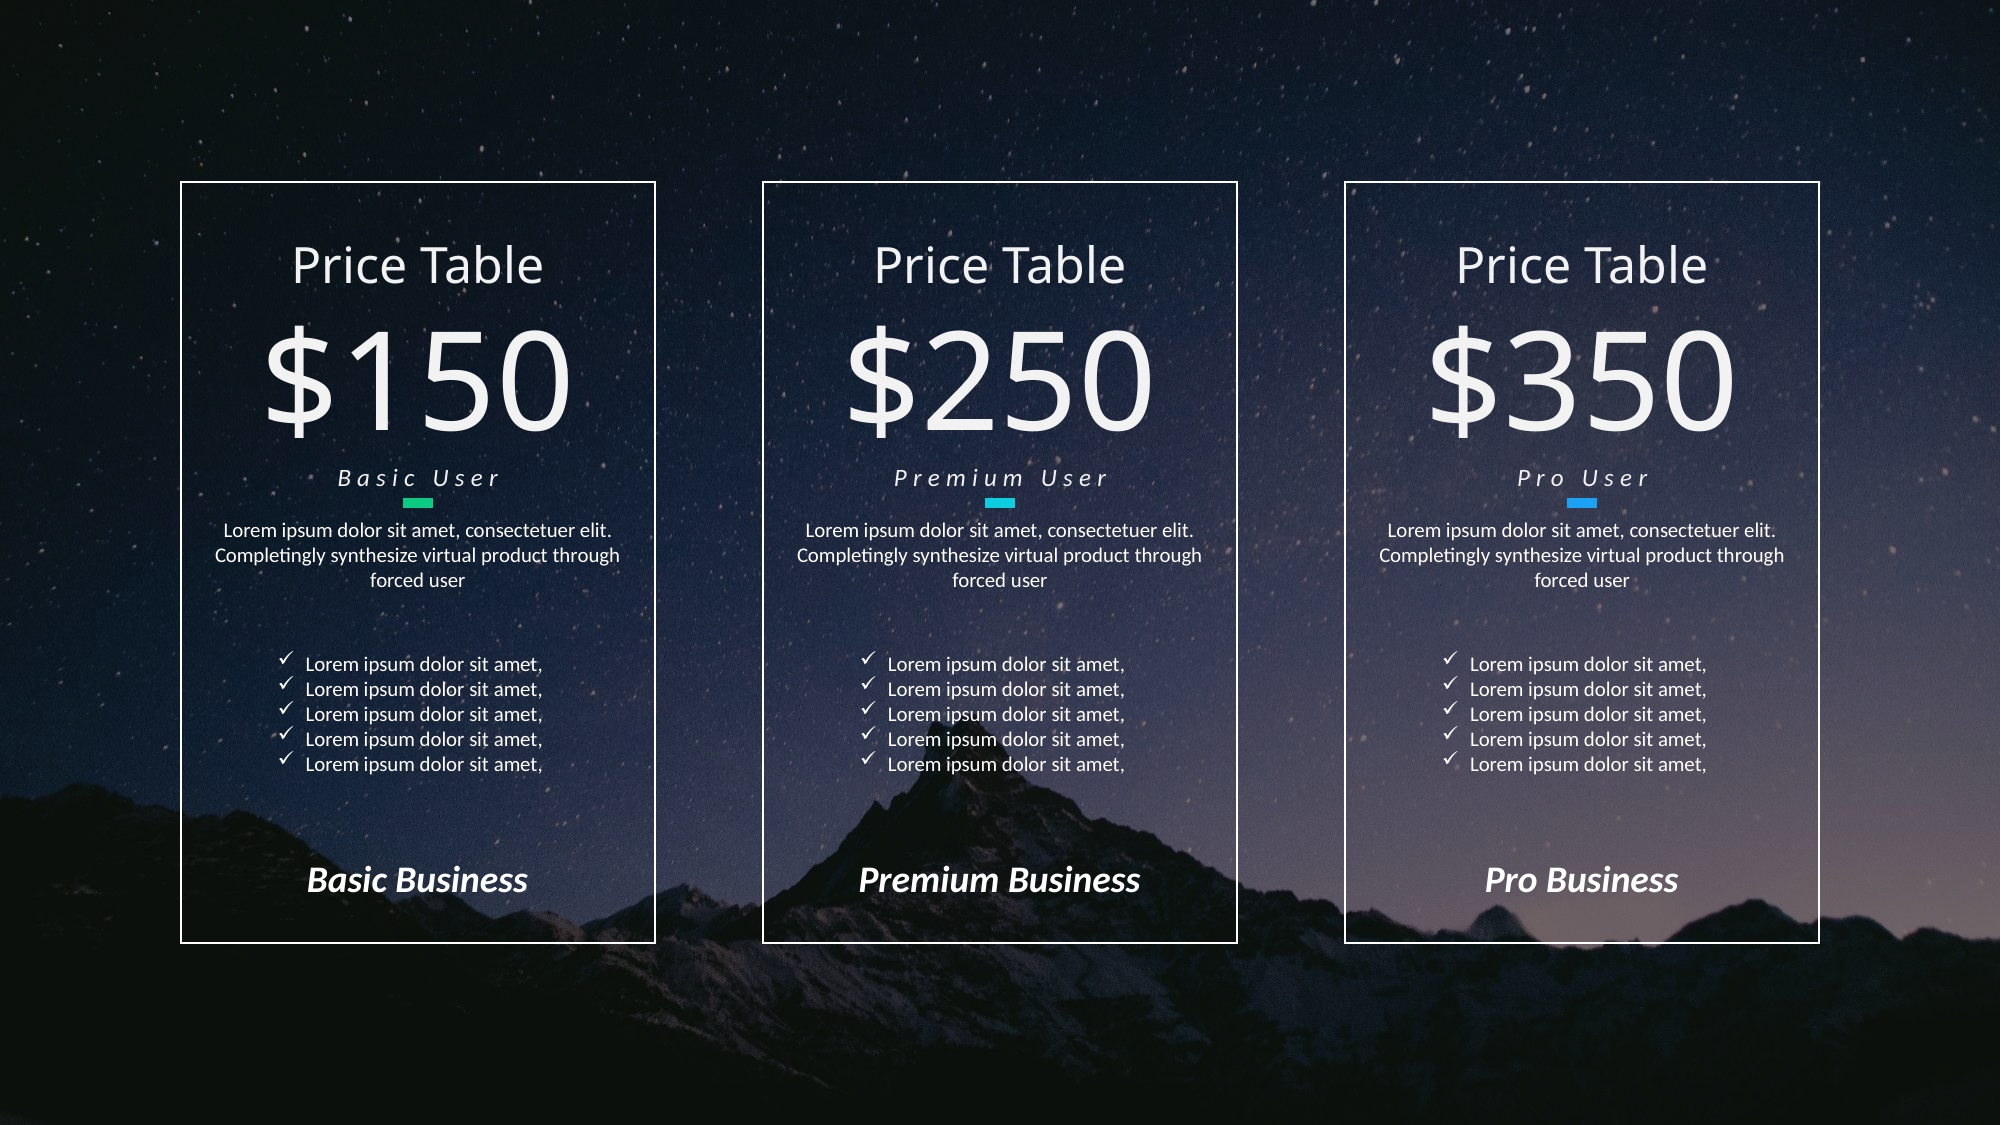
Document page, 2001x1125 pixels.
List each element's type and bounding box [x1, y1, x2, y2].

text_box [195, 226, 641, 909]
text_box [1359, 226, 1805, 909]
picture [0, 0, 2000, 1125]
text_box [777, 226, 1223, 909]
